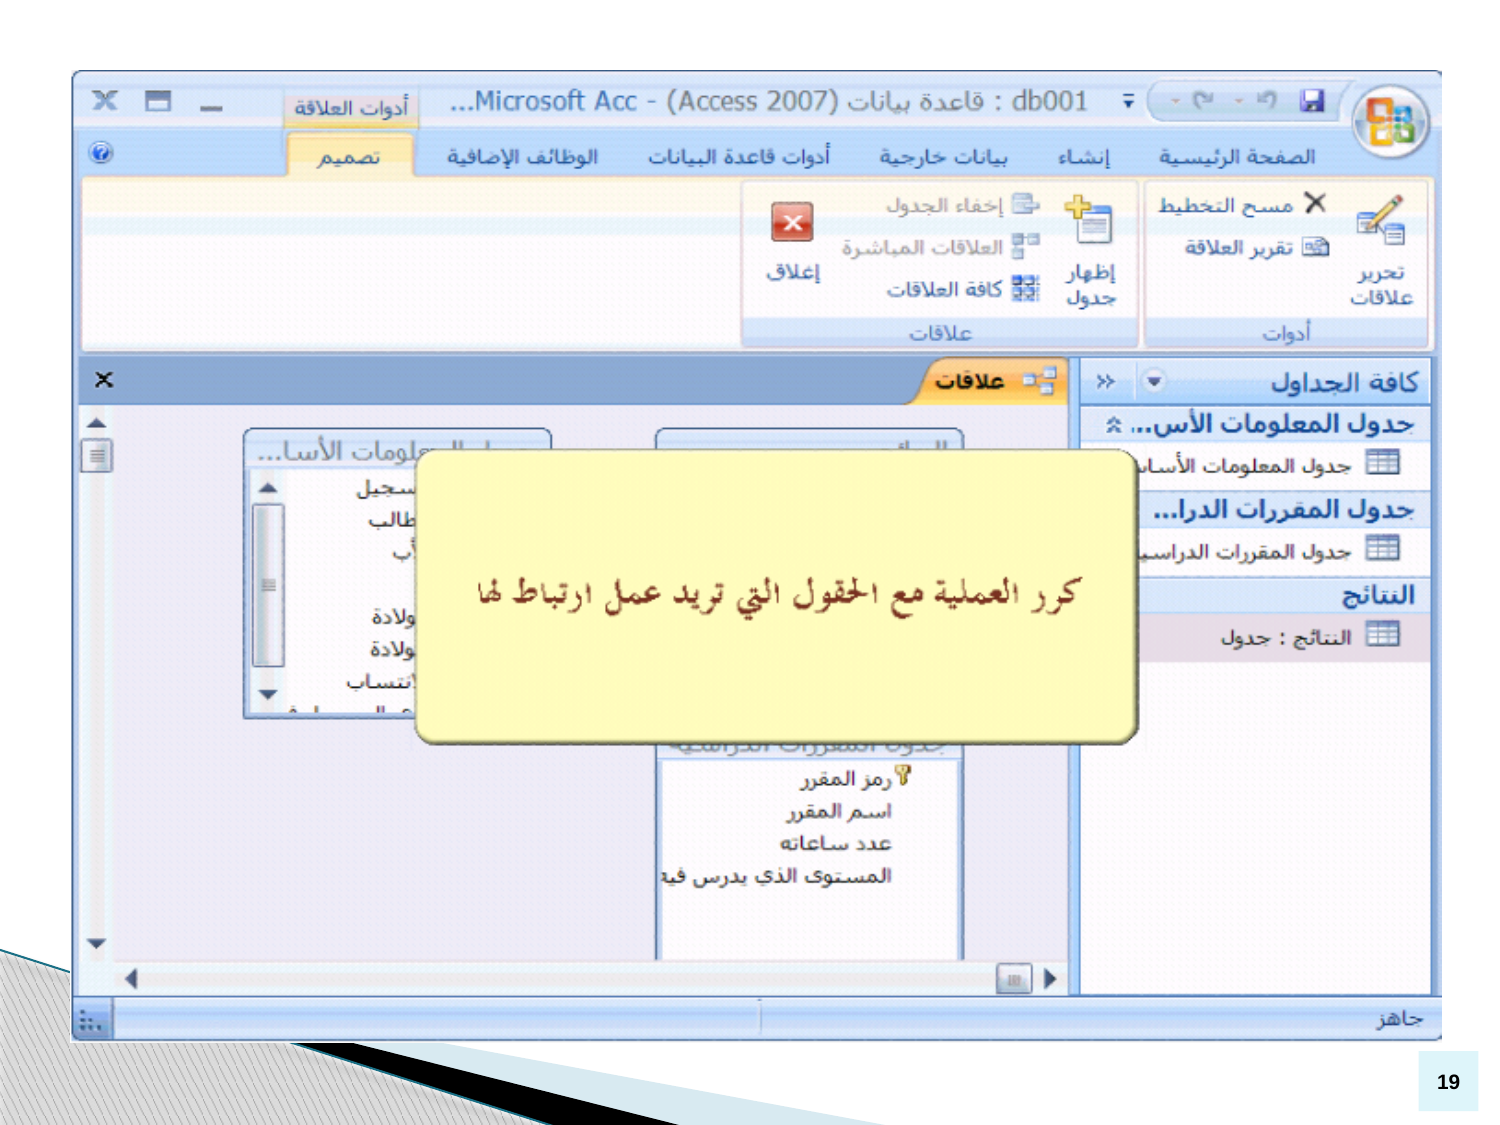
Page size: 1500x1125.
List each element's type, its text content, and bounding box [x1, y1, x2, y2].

slide_number 19 [1418, 1051, 1479, 1112]
picture [70, 70, 1442, 1044]
